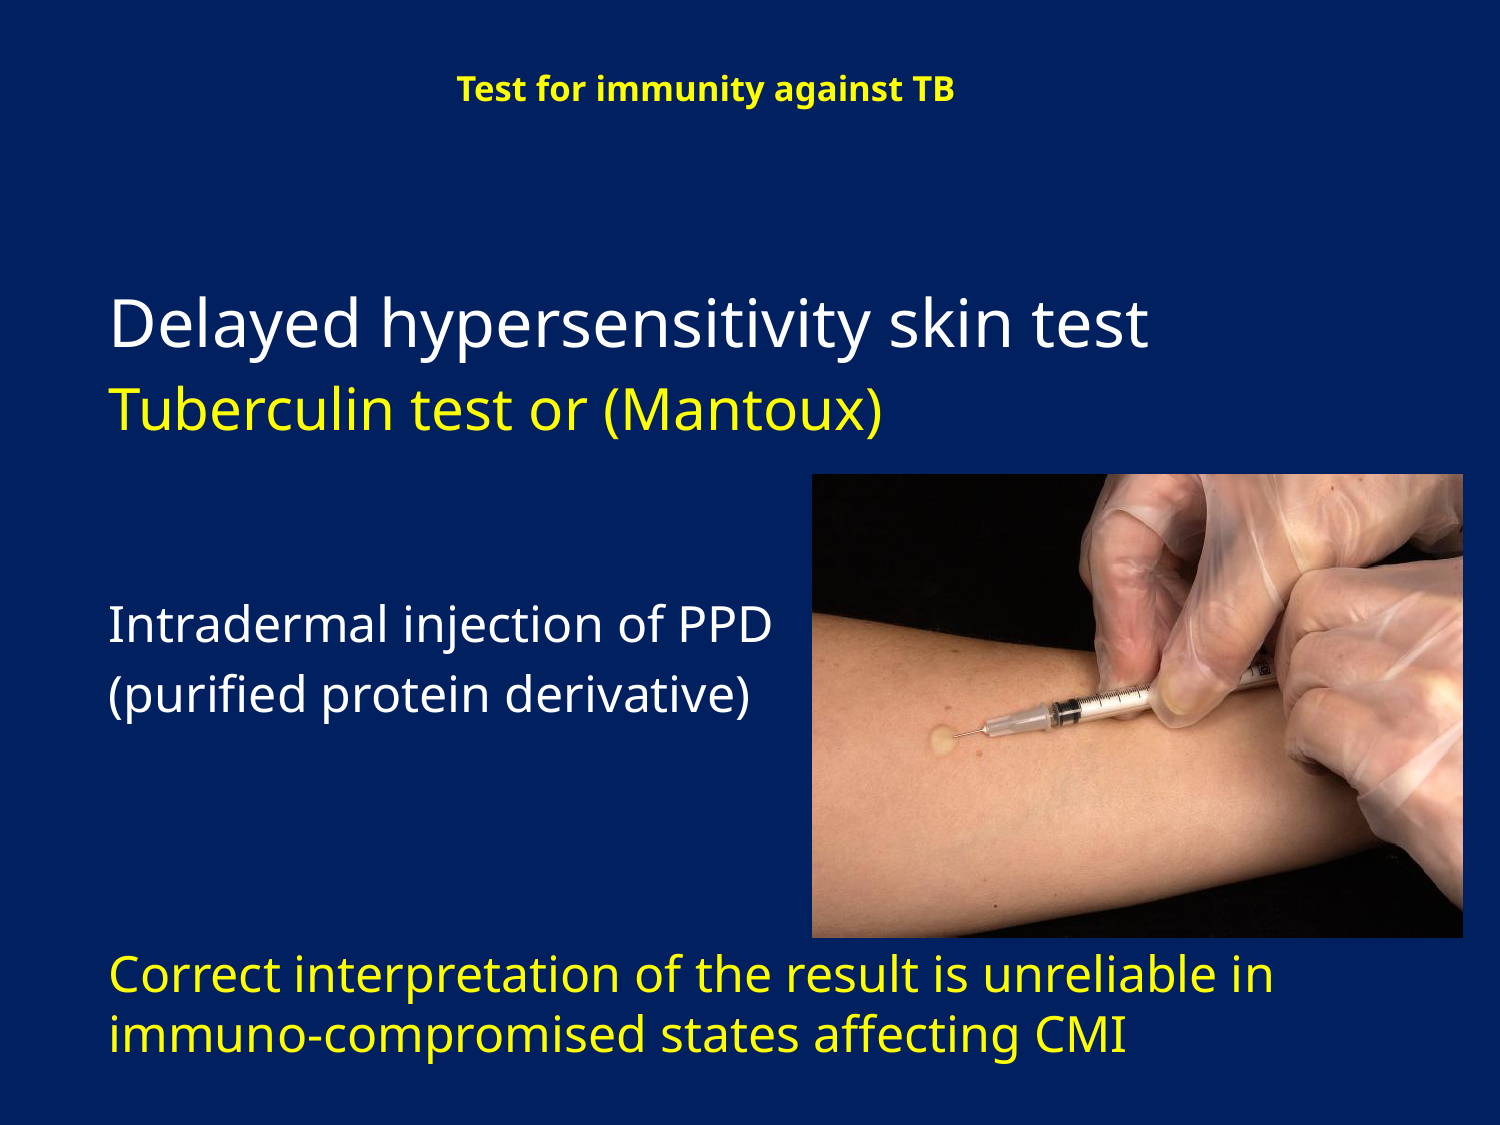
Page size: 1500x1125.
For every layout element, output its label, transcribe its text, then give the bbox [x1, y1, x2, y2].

picture [812, 474, 1463, 938]
text_box Delayed hypersensitivity skin test Tuberculin test or (Mantoux) Intradermal injection of PPD (purified protein derivative) Correct interpretation of the result is unreliable in immuno-compromised states affecting CMI [37, 199, 1463, 1088]
text_box Test for immunity against TB [99, 50, 1313, 163]
